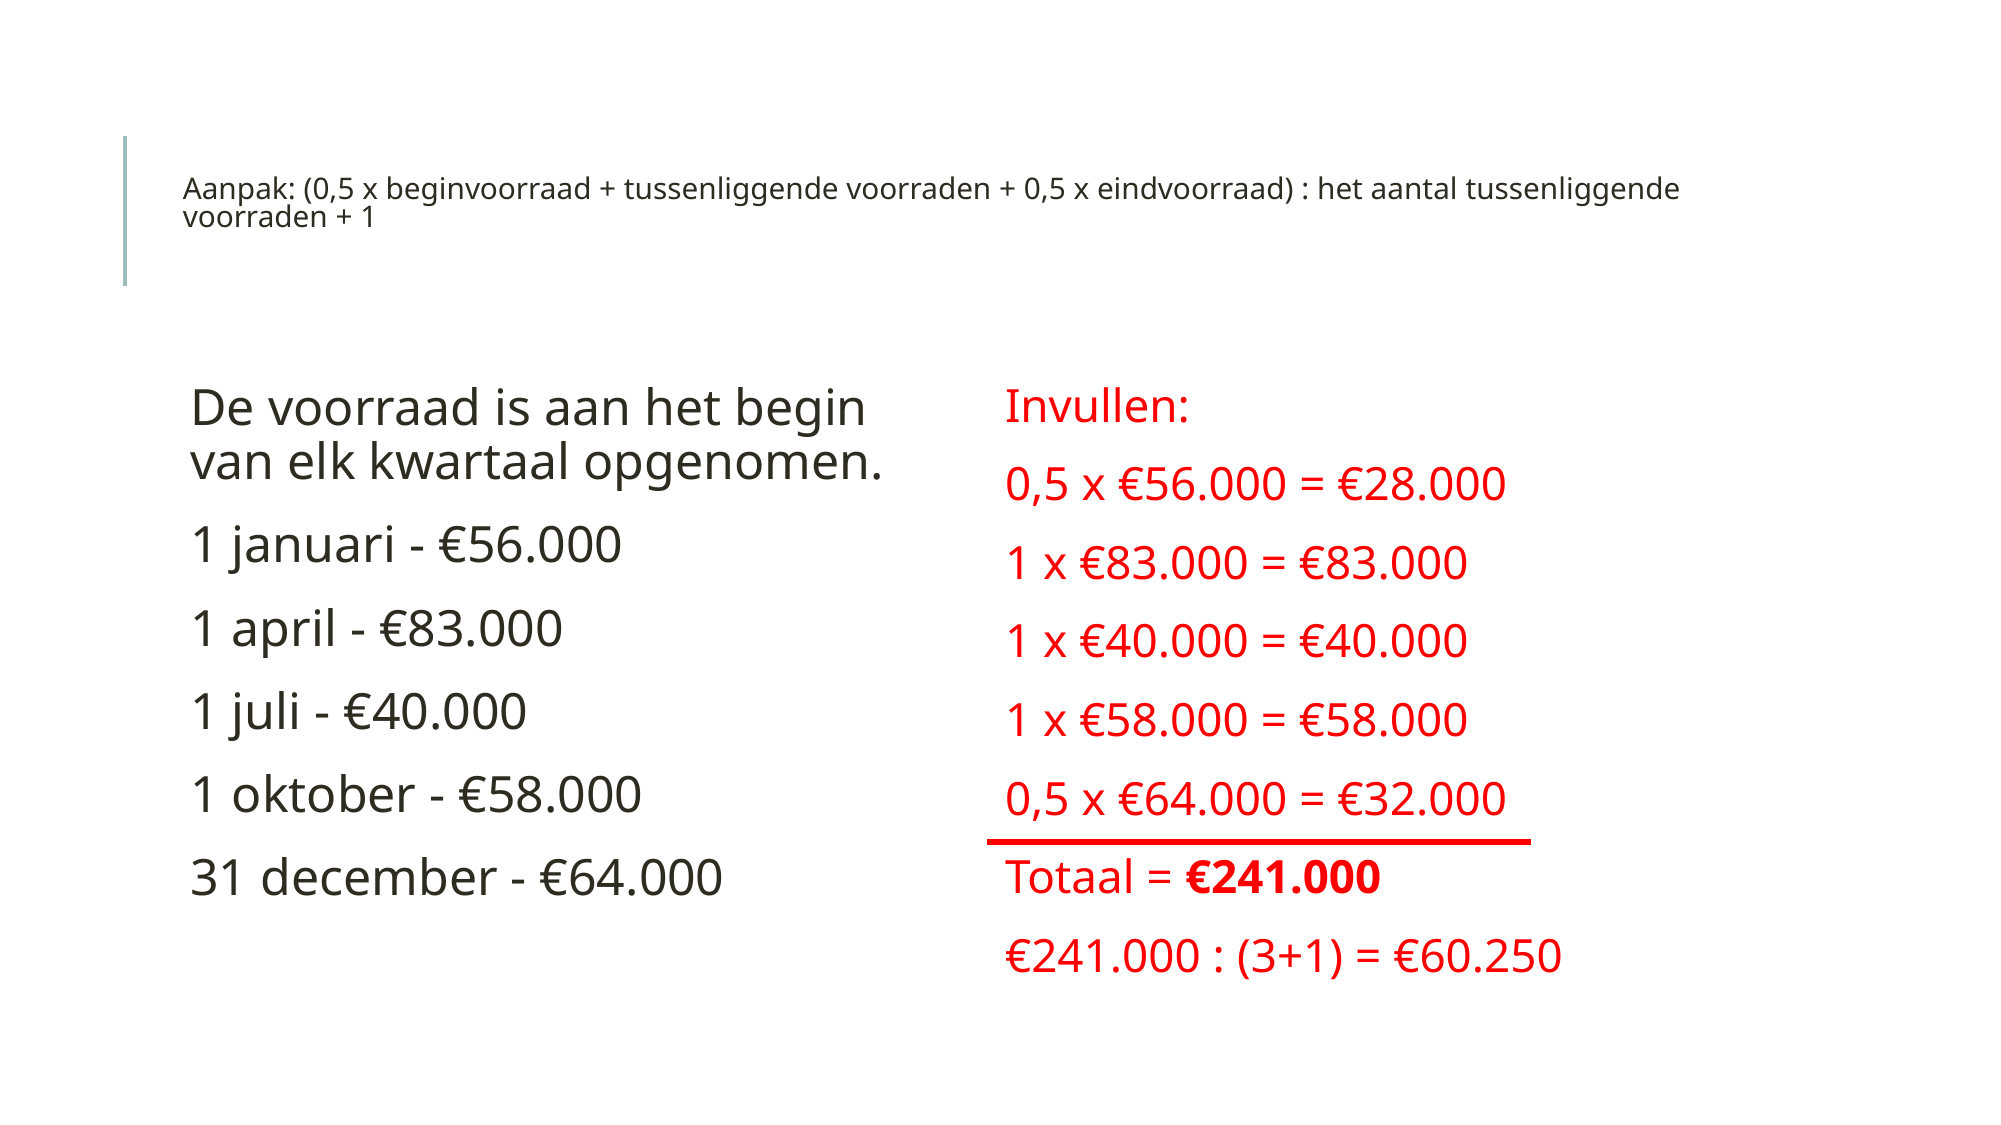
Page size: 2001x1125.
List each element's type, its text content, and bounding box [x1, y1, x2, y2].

list Invullen: 0,5 x €56.000 = €28.000 1 x €83.000 = €83.000 1 x €40.000 = €40.000 1 x €58.000 = €58.000 0,5 x €64.000 = €32.000 Totaal = €241.000 €241.000 : (3+1) = €60.250 [982, 375, 1763, 1035]
list De voorraad is aan het begin van elk kwartaal opgenomen. 1 januari - €56.000 1 april - €83.000 1 juli - €40.000 1 oktober - €58.000 31 december - €64.000 [168, 375, 948, 1035]
title Aanpak: (0,5 x beginvoorraad + tussenliggende voorraden + 0,5 x eindvoorraad) : het aantal tussenliggende voorraden + 1 [168, 139, 1763, 305]
